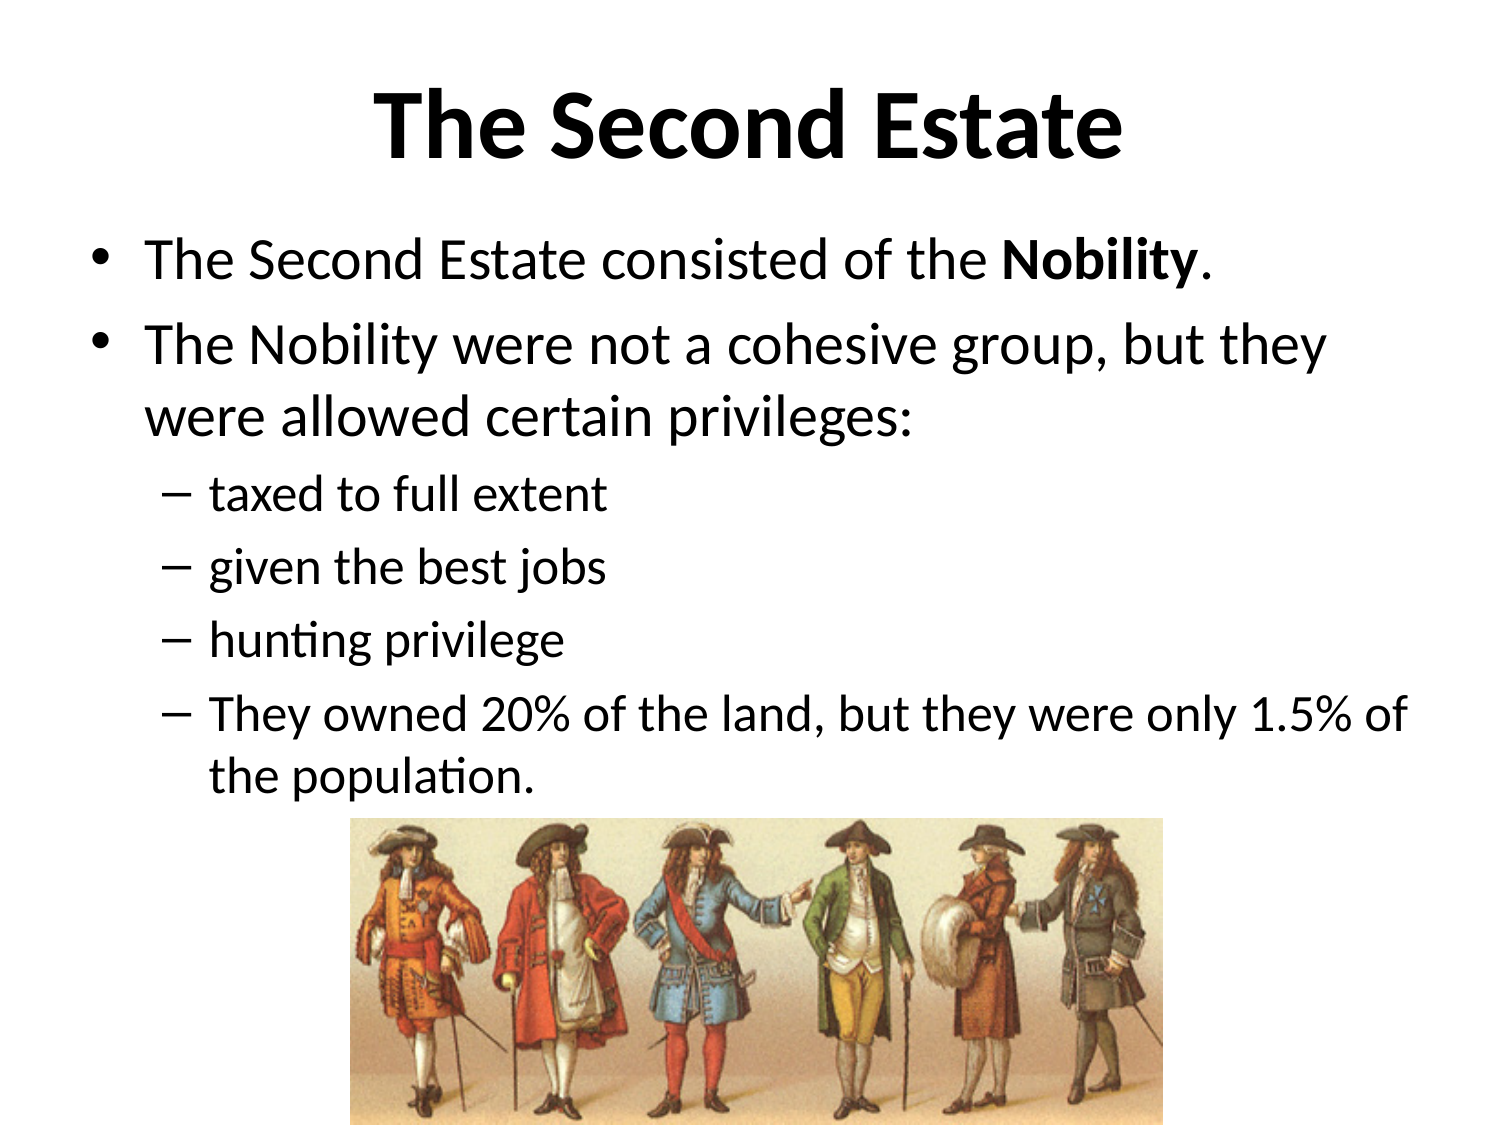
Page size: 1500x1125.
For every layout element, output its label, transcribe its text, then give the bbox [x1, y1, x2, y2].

picture [349, 817, 1163, 1125]
list The Second Estate consisted of the Nobility. The Nobility were not a cohesive group, but they were allowed certain privileges: taxed to full extent given the best jobs hunting privilege They owned 20% of the land, but they were only 1.5% of the population. [75, 212, 1425, 813]
title The Second Estate [75, 37, 1425, 200]
